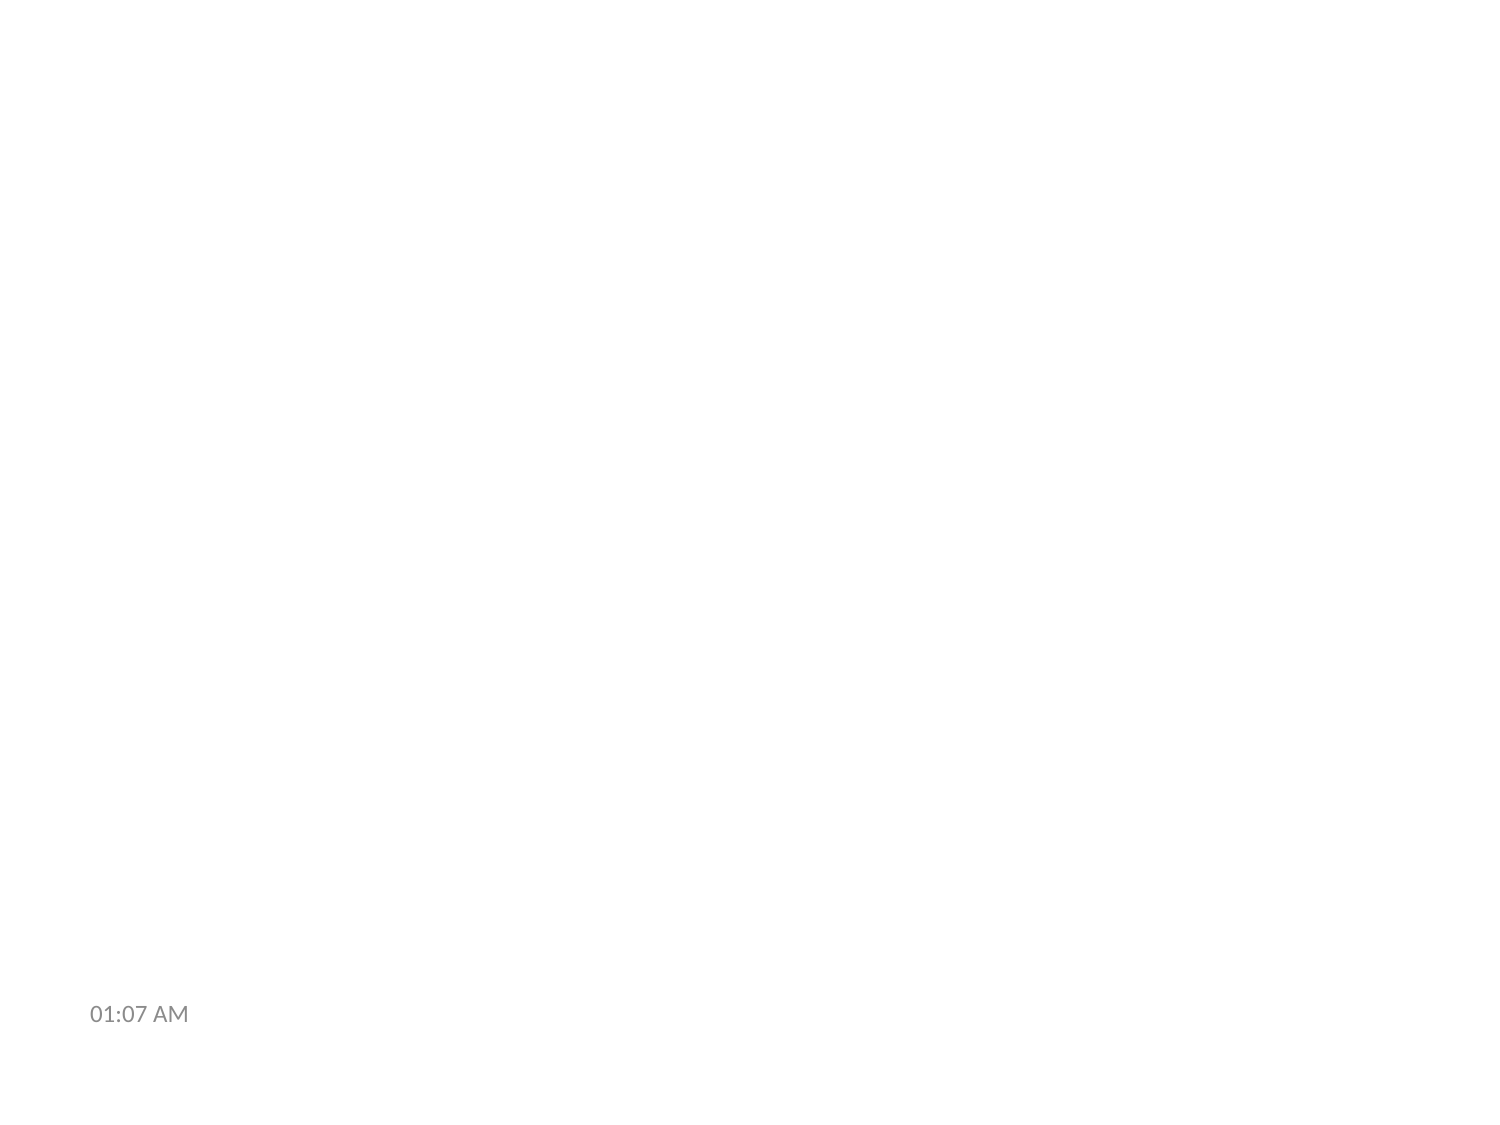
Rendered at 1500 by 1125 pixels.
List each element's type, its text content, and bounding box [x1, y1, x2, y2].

text_box 3:35 PM [75, 982, 425, 1043]
